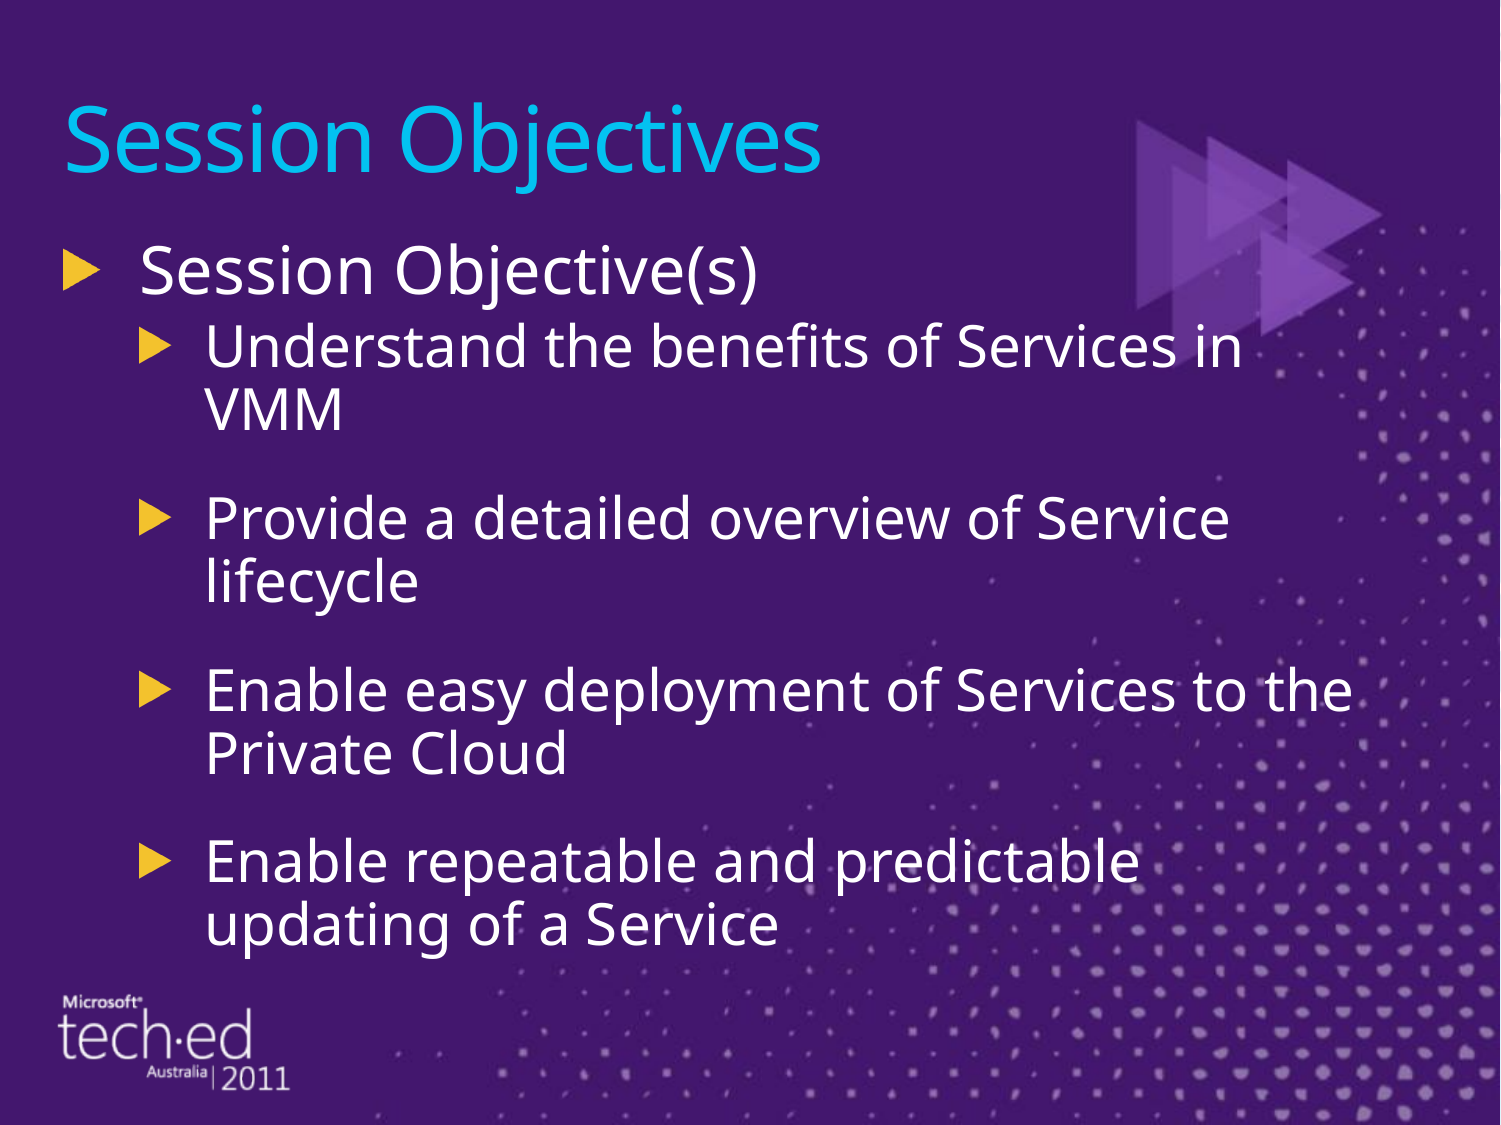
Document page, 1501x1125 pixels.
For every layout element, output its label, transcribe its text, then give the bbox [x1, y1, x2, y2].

title Session Objectives [63, 93, 1437, 194]
list Session Objective(s) Understand the benefits of Services in VMM Provide a detailed overview of Service lifecycle Enable easy deployment of Services to the Private Cloud Enable repeatable and predictable updating of a Service [63, 237, 1383, 1043]
picture [0, 0, 1501, 1125]
